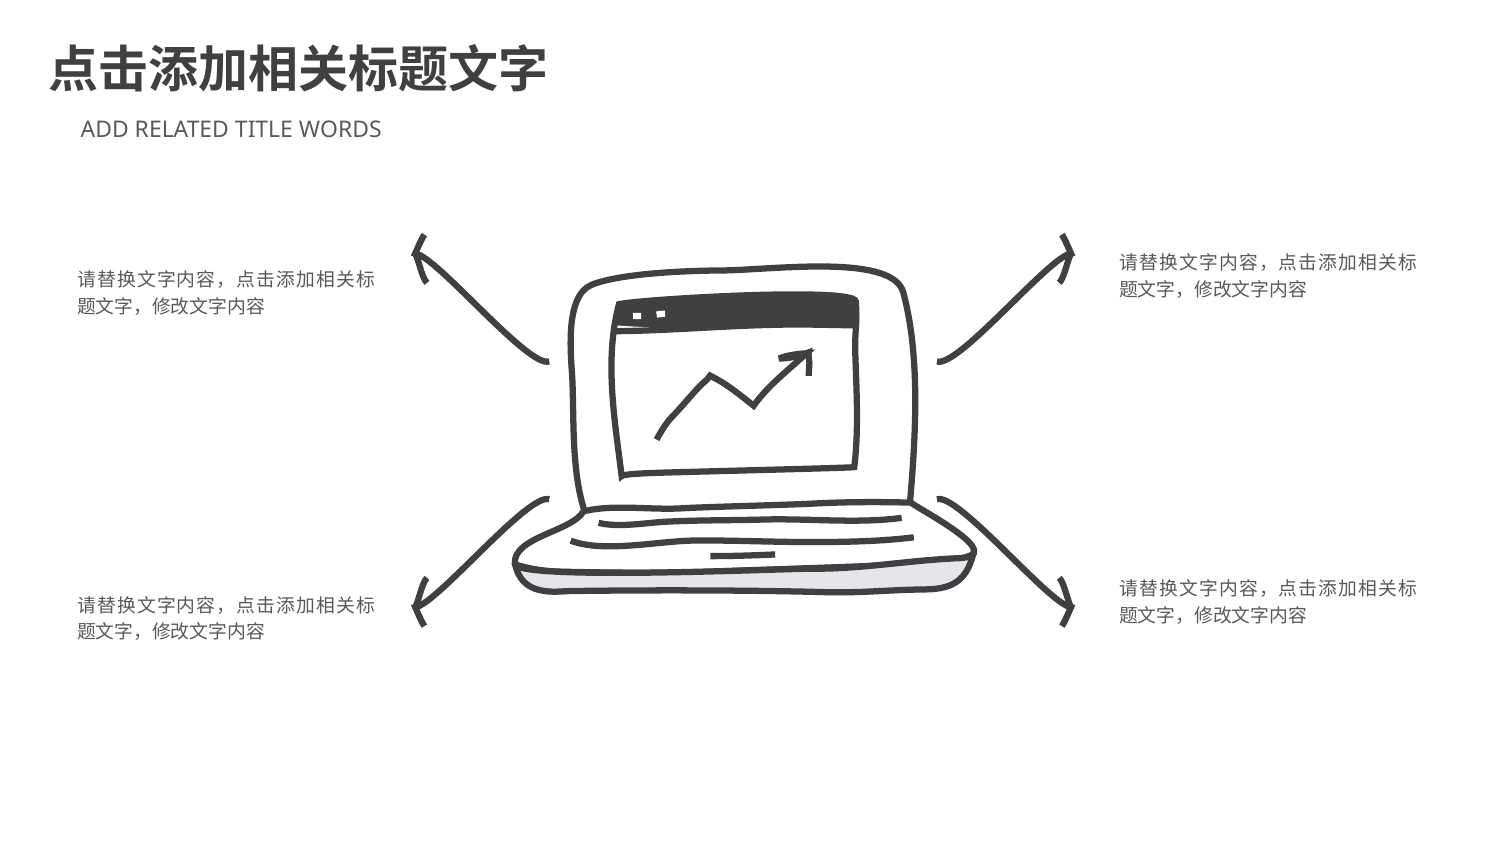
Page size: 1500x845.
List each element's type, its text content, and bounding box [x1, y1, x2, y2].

text_box ADD RELATED TITLE WORDS [64, 106, 491, 150]
text_box 请替换文字内容，点击添加相关标题文字，修改文字内容 [72, 258, 380, 322]
text_box [980, 234, 1072, 334]
text_box 请替换文字内容，点击添加相关标题文字，修改文字内容 [1114, 241, 1422, 305]
text_box [415, 234, 509, 337]
text_box [415, 524, 509, 627]
text_box 请替换文字内容，点击添加相关标题文字，修改文字内容 [1114, 567, 1422, 631]
text_box 请替换文字内容，点击添加相关标题文字，修改文字内容 [72, 584, 380, 648]
text_box [980, 526, 1072, 627]
text_box 点击添加相关标题文字 [32, 29, 567, 106]
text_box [514, 266, 975, 593]
